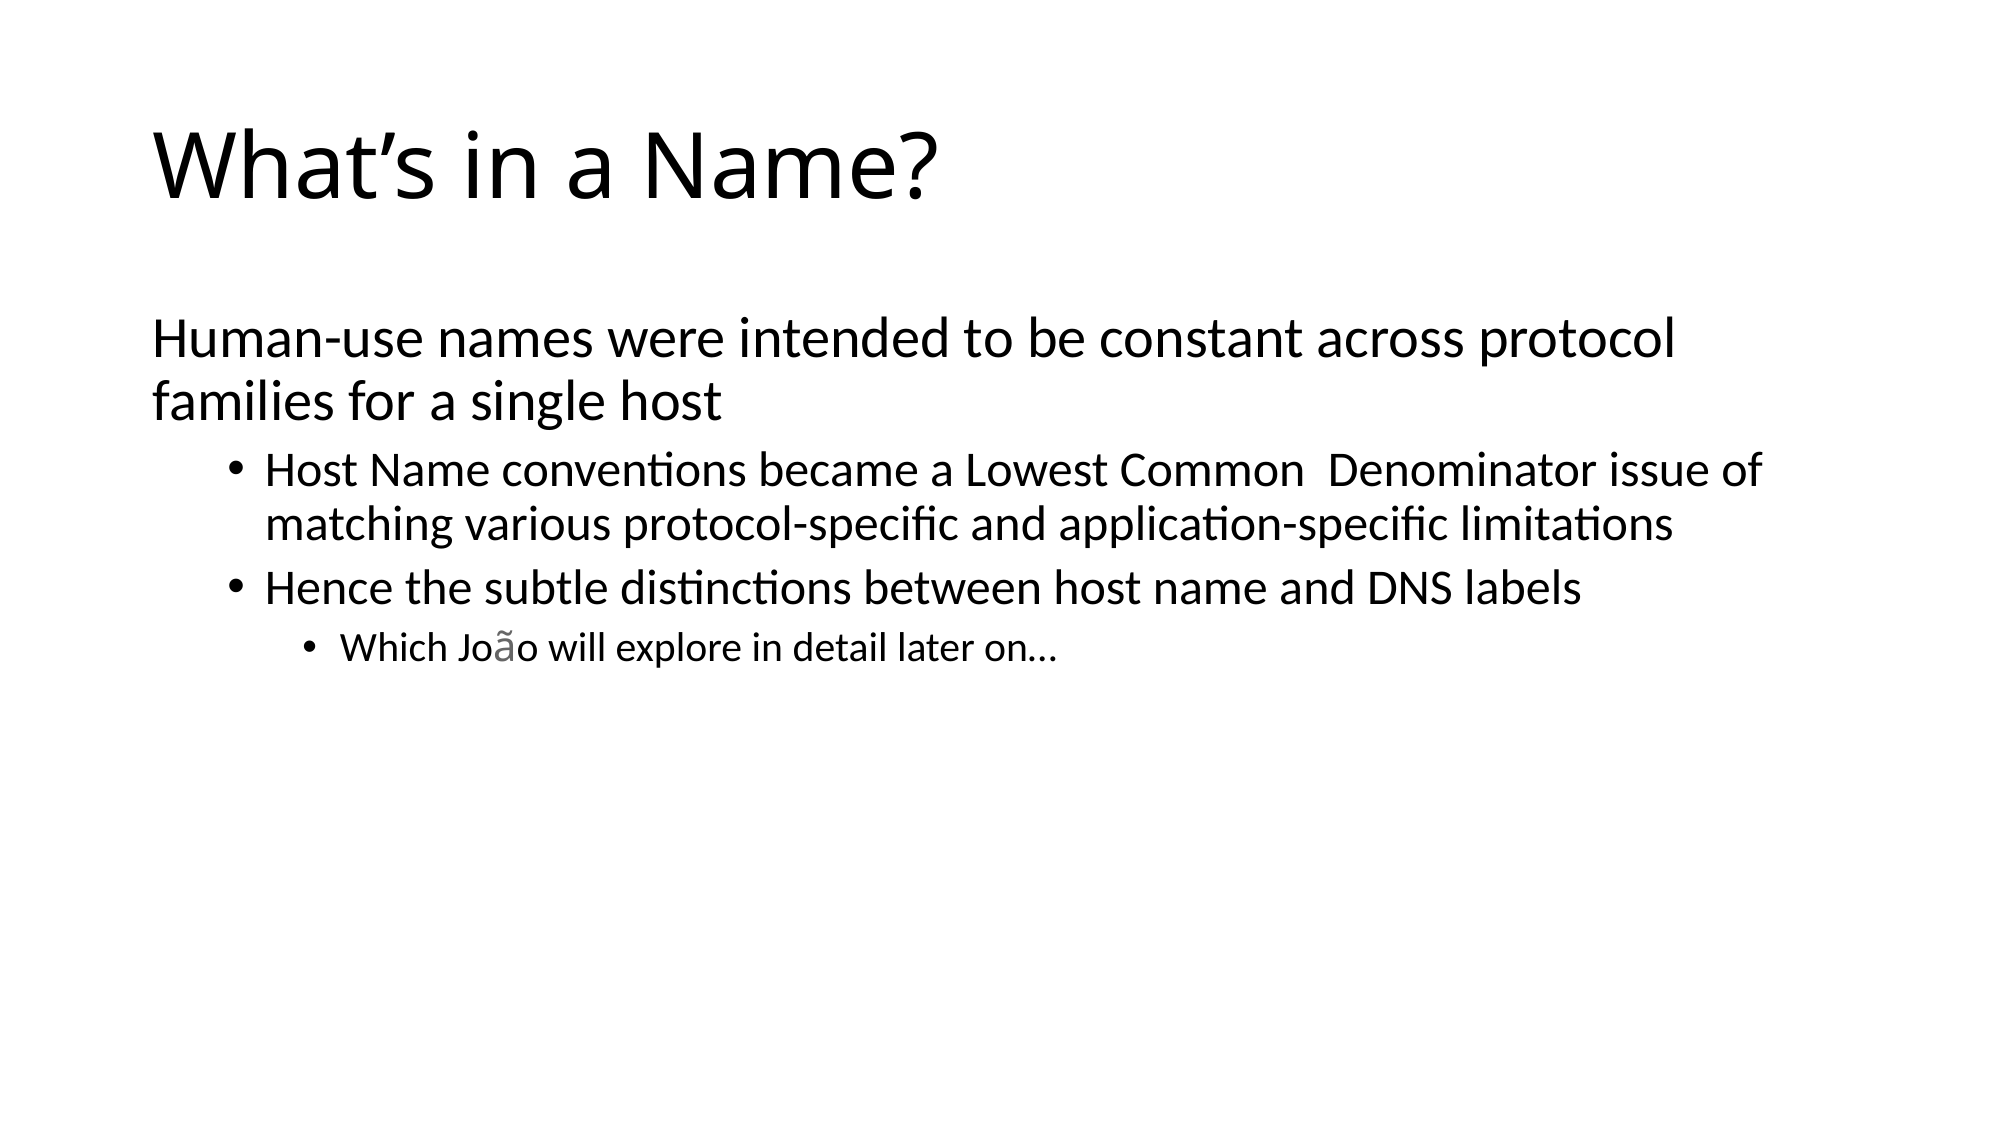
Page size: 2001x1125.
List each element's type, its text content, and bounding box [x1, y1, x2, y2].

title What’s in a Name? [137, 59, 1863, 278]
list Human-use names were intended to be constant across protocol families for a single host Host Name conventions became a Lowest Common Denominator issue of matching various protocol-specific and application-specific limitations Hence the subtle distinctions between host name and DNS labels Which João will explore in detail later on… [137, 299, 1863, 1014]
